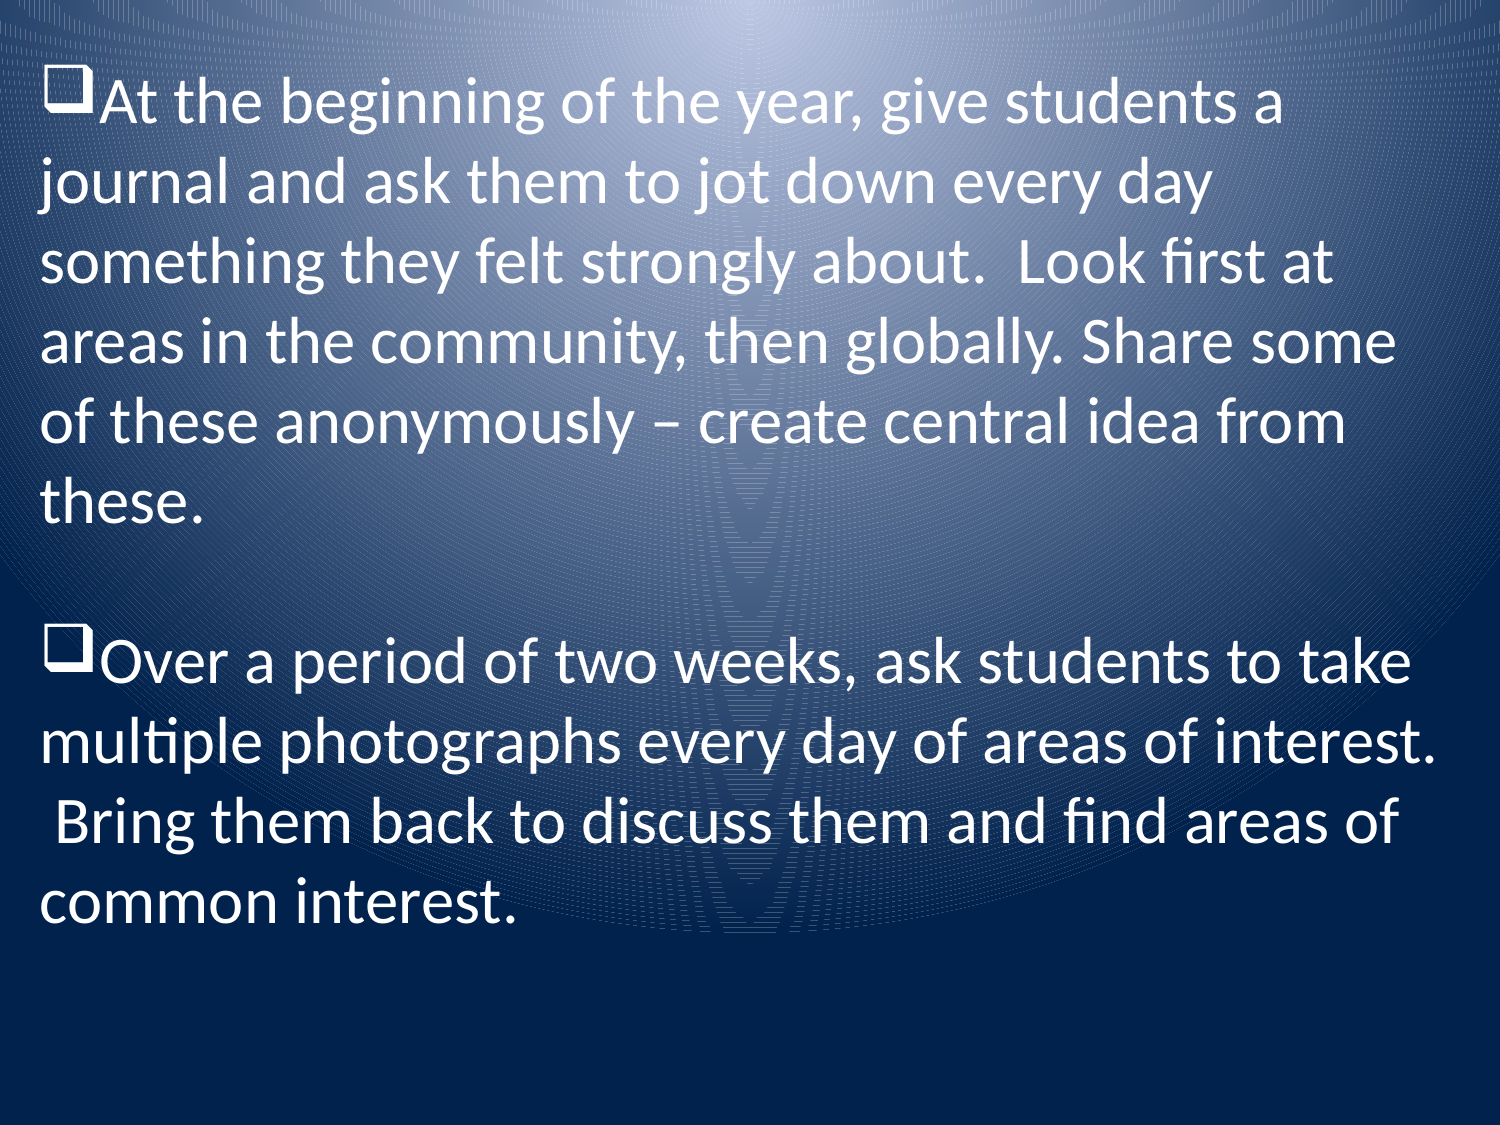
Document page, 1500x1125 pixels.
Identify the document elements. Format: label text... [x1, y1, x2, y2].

text_box At the beginning of the year, give students a journal and ask them to jot down every day something they felt strongly about. Look first at areas in the community, then globally. Share some of these anonymously – create central idea from these. Over a period of two weeks, ask students to take multiple photographs every day of areas of interest. Bring them back to discuss them and find areas of common interest. [24, 49, 1463, 945]
